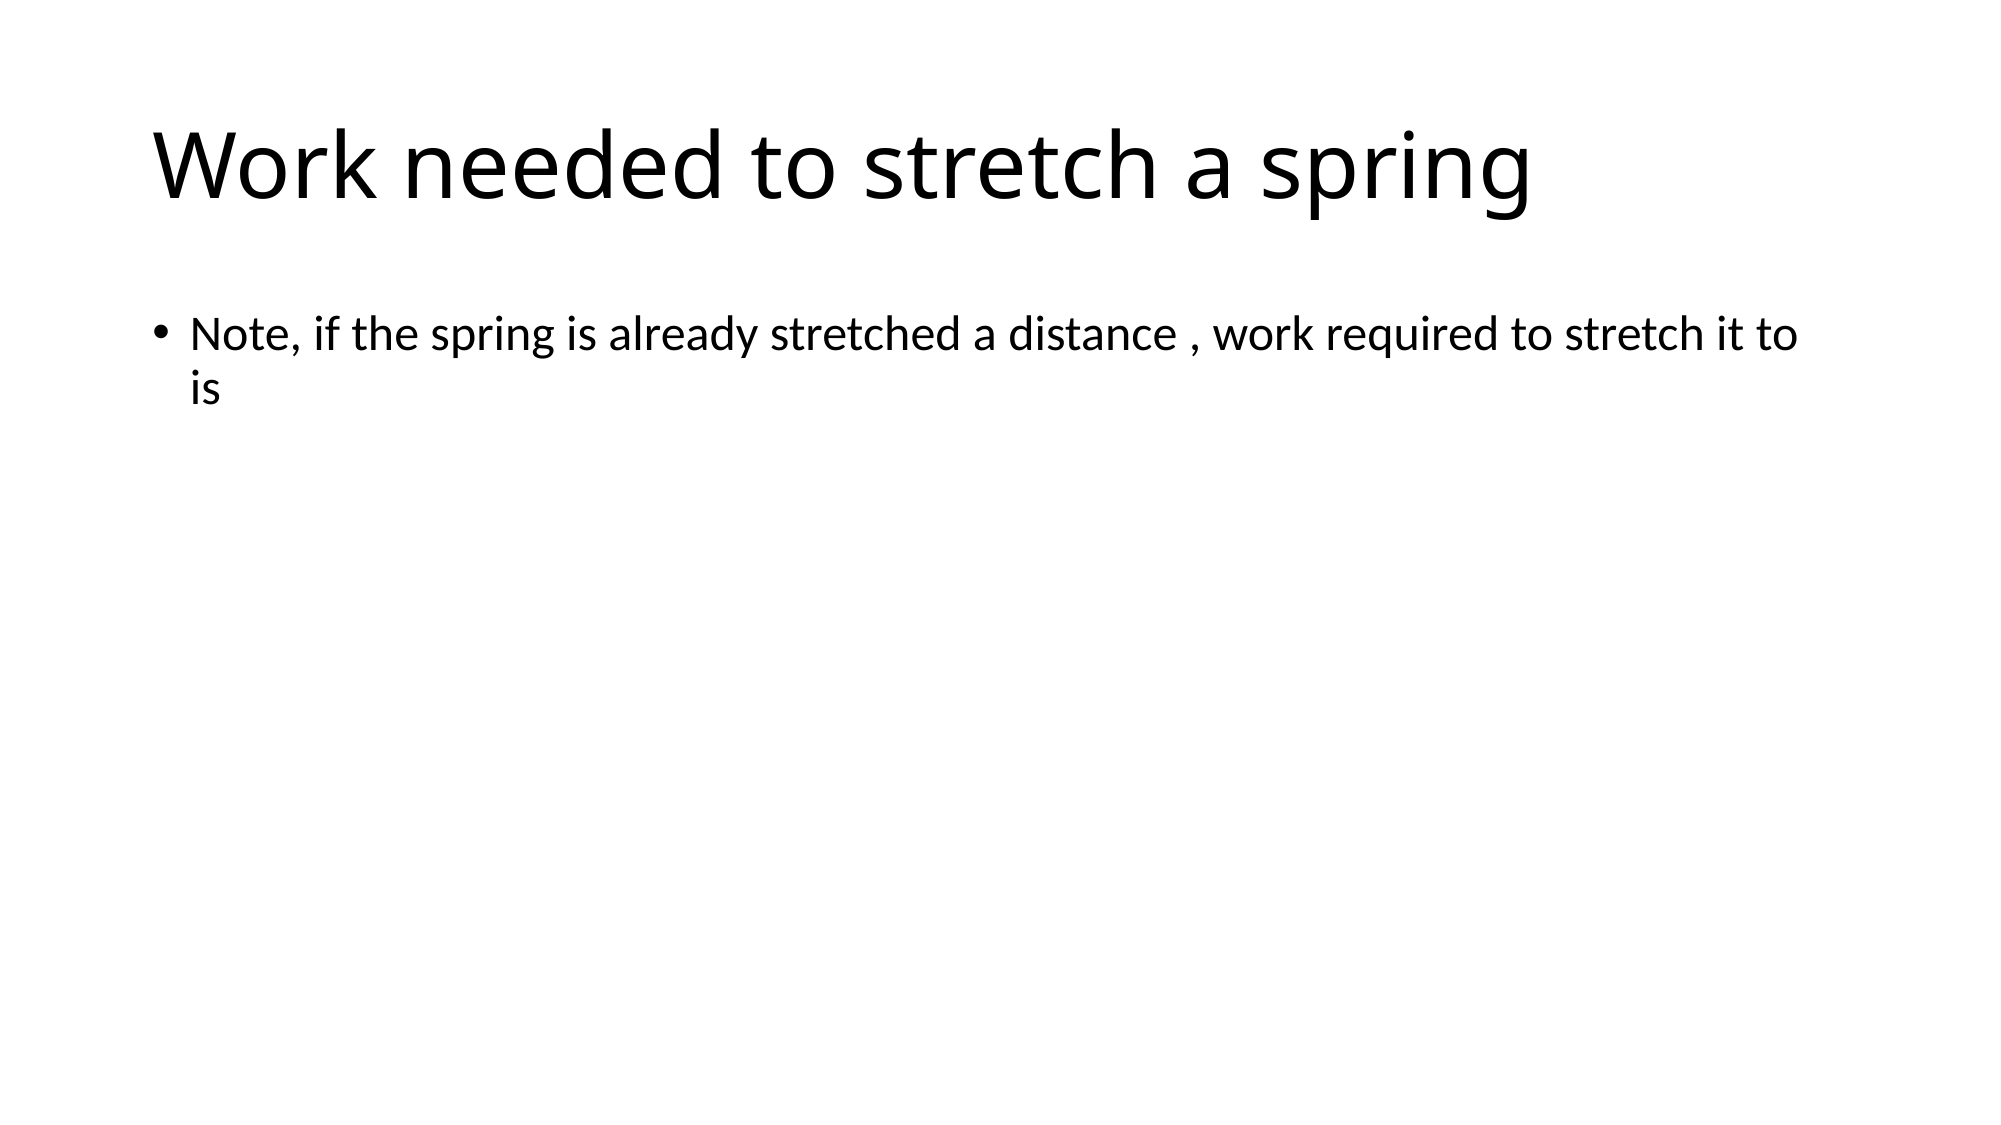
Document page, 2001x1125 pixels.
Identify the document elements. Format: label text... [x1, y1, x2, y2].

title Work needed to stretch a spring [137, 59, 1863, 278]
